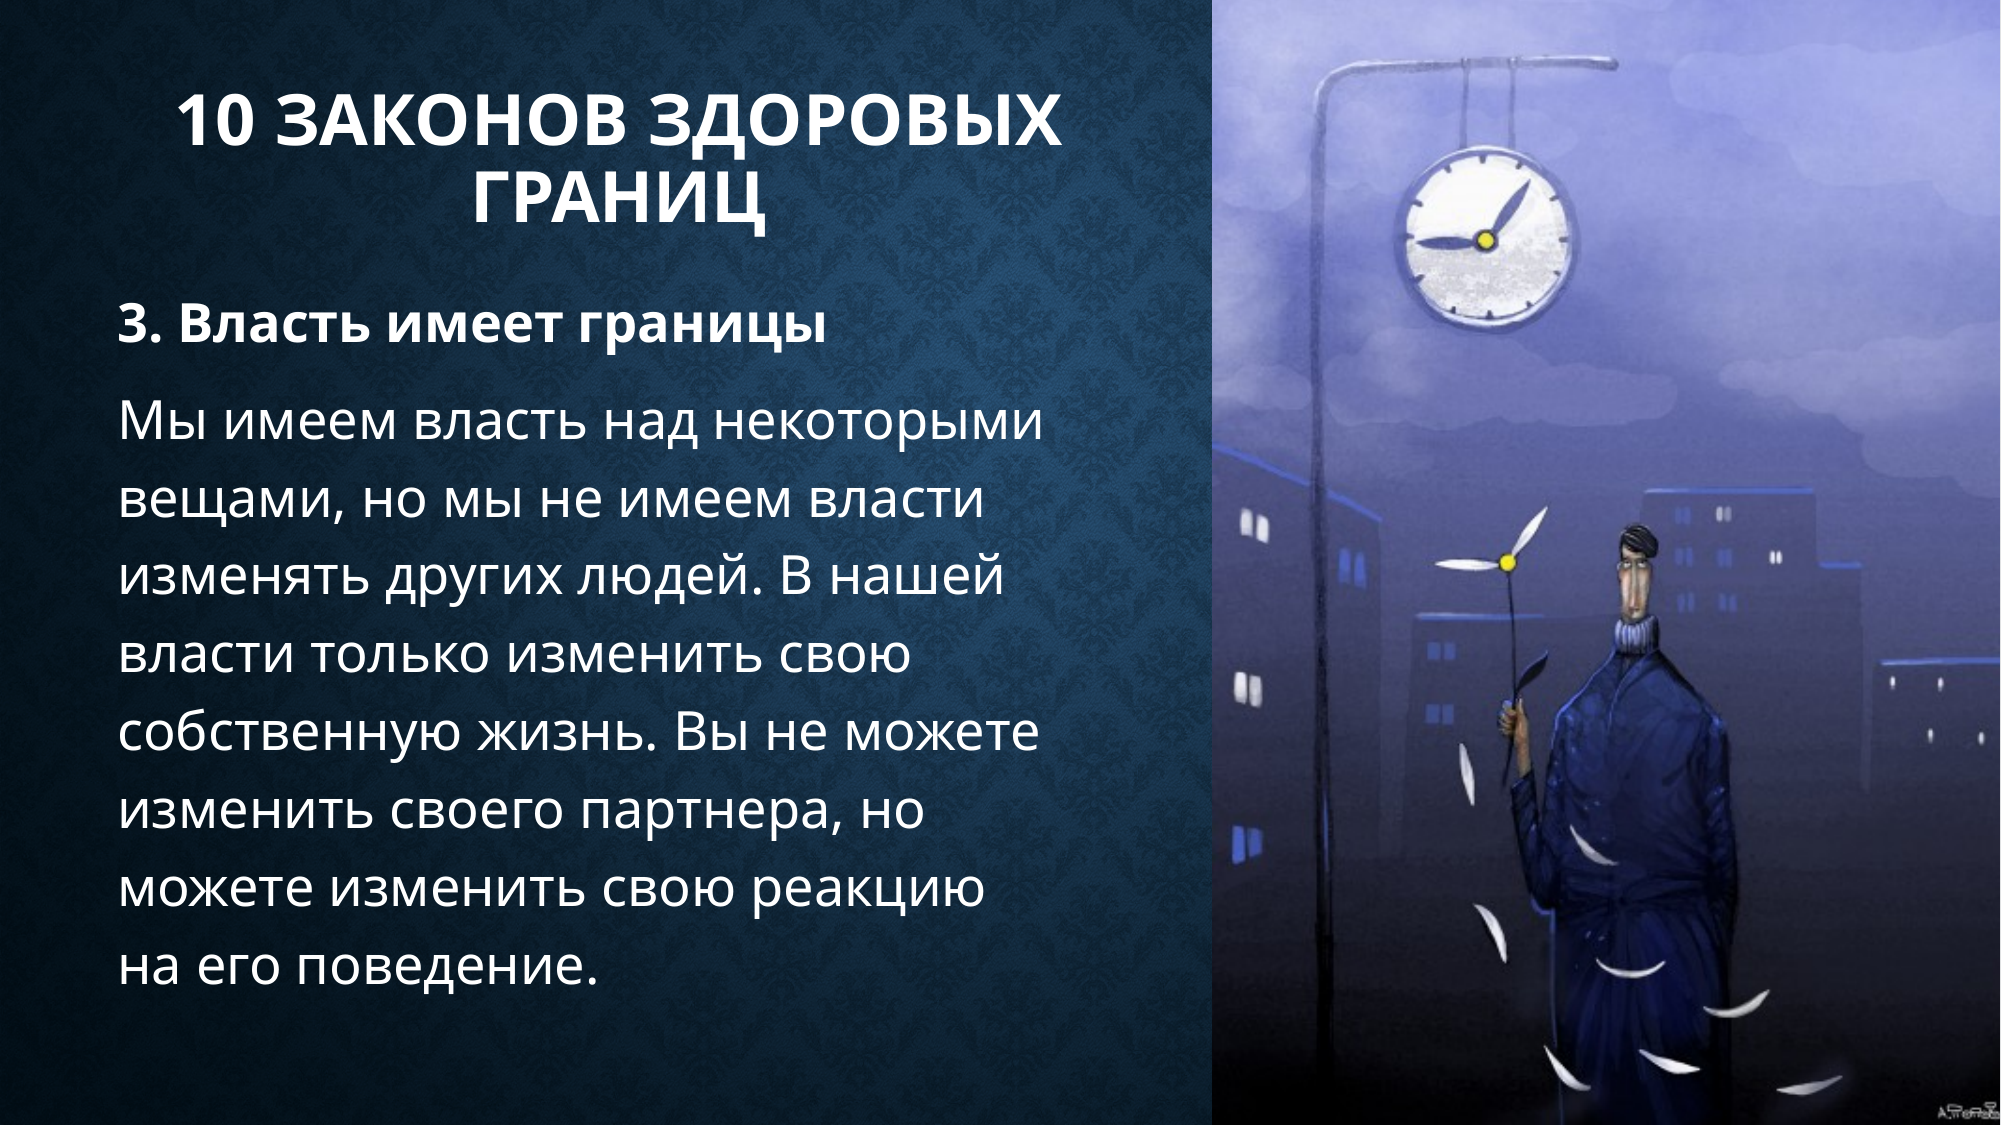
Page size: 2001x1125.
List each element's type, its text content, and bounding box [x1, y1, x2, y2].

list 3. Власть имеет границы Мы имеем власть над некоторыми вещами, но мы не имеем власти изменять других людей. В нашей власти только изменить свою собственную жизнь. Вы не можете изменить своего партнера, но можете изменить свою реакцию на его поведение. [102, 267, 1066, 1025]
picture [1211, 0, 2000, 1125]
title 10 Законов здоровых границ [63, 54, 1175, 268]
